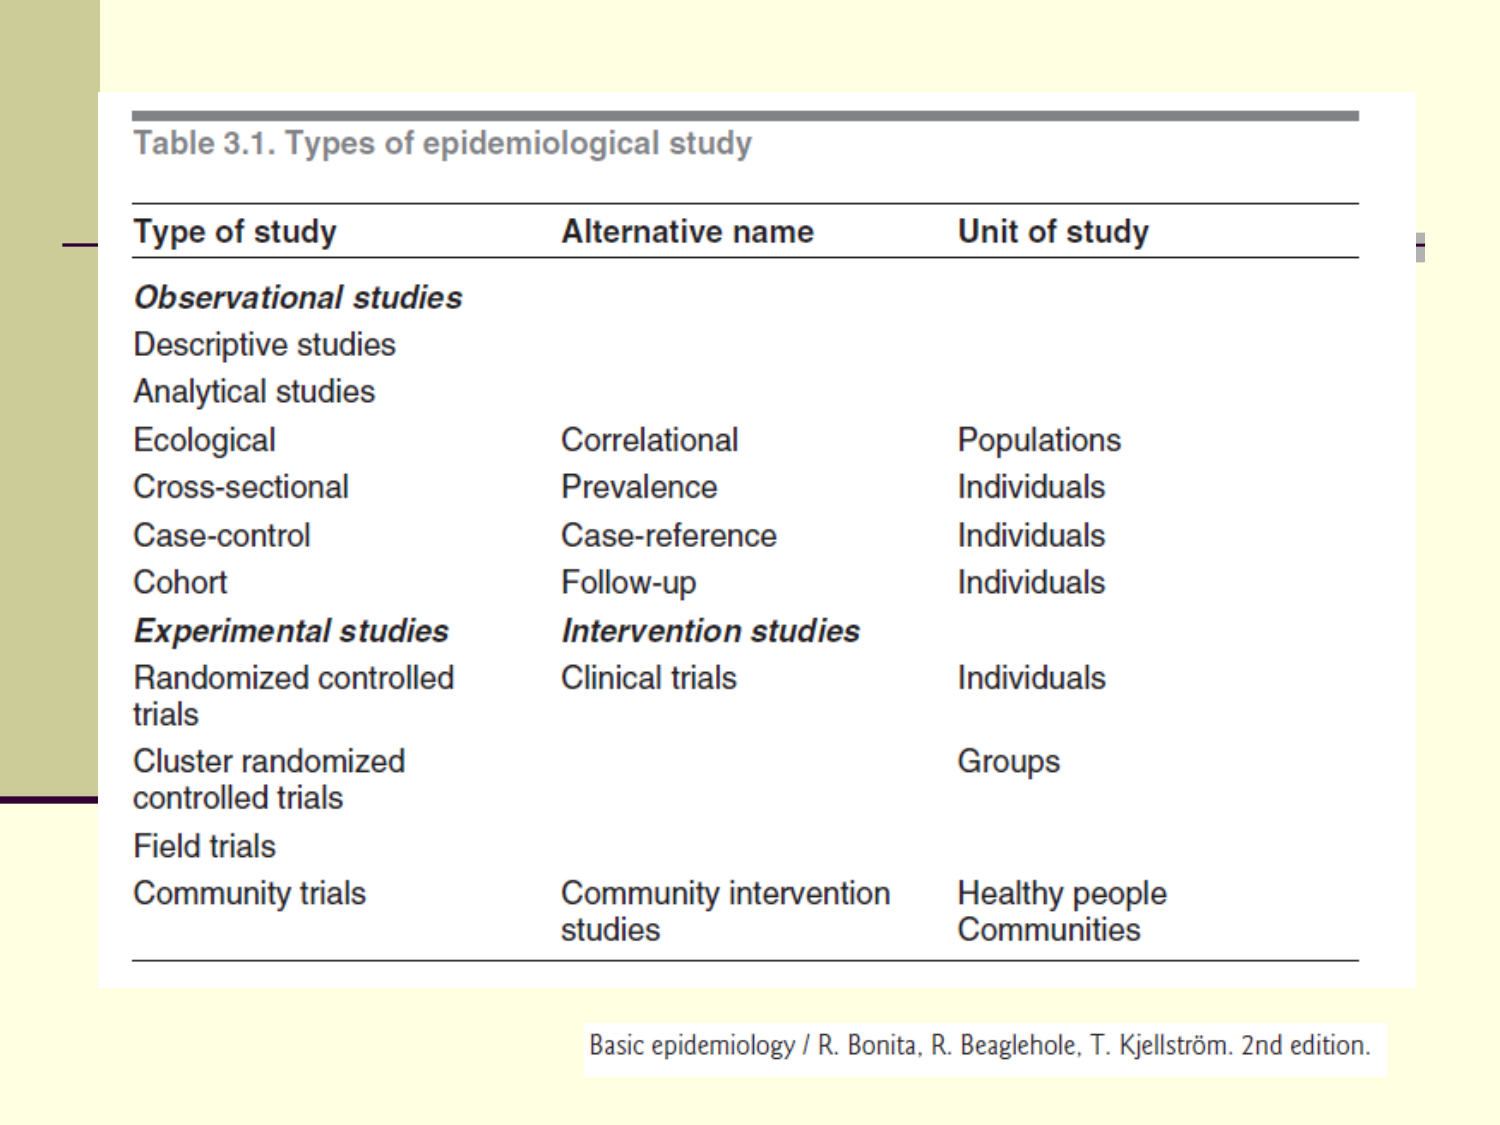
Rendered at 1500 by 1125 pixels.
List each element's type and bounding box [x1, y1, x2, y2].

picture [98, 92, 1416, 988]
picture [584, 1022, 1387, 1077]
